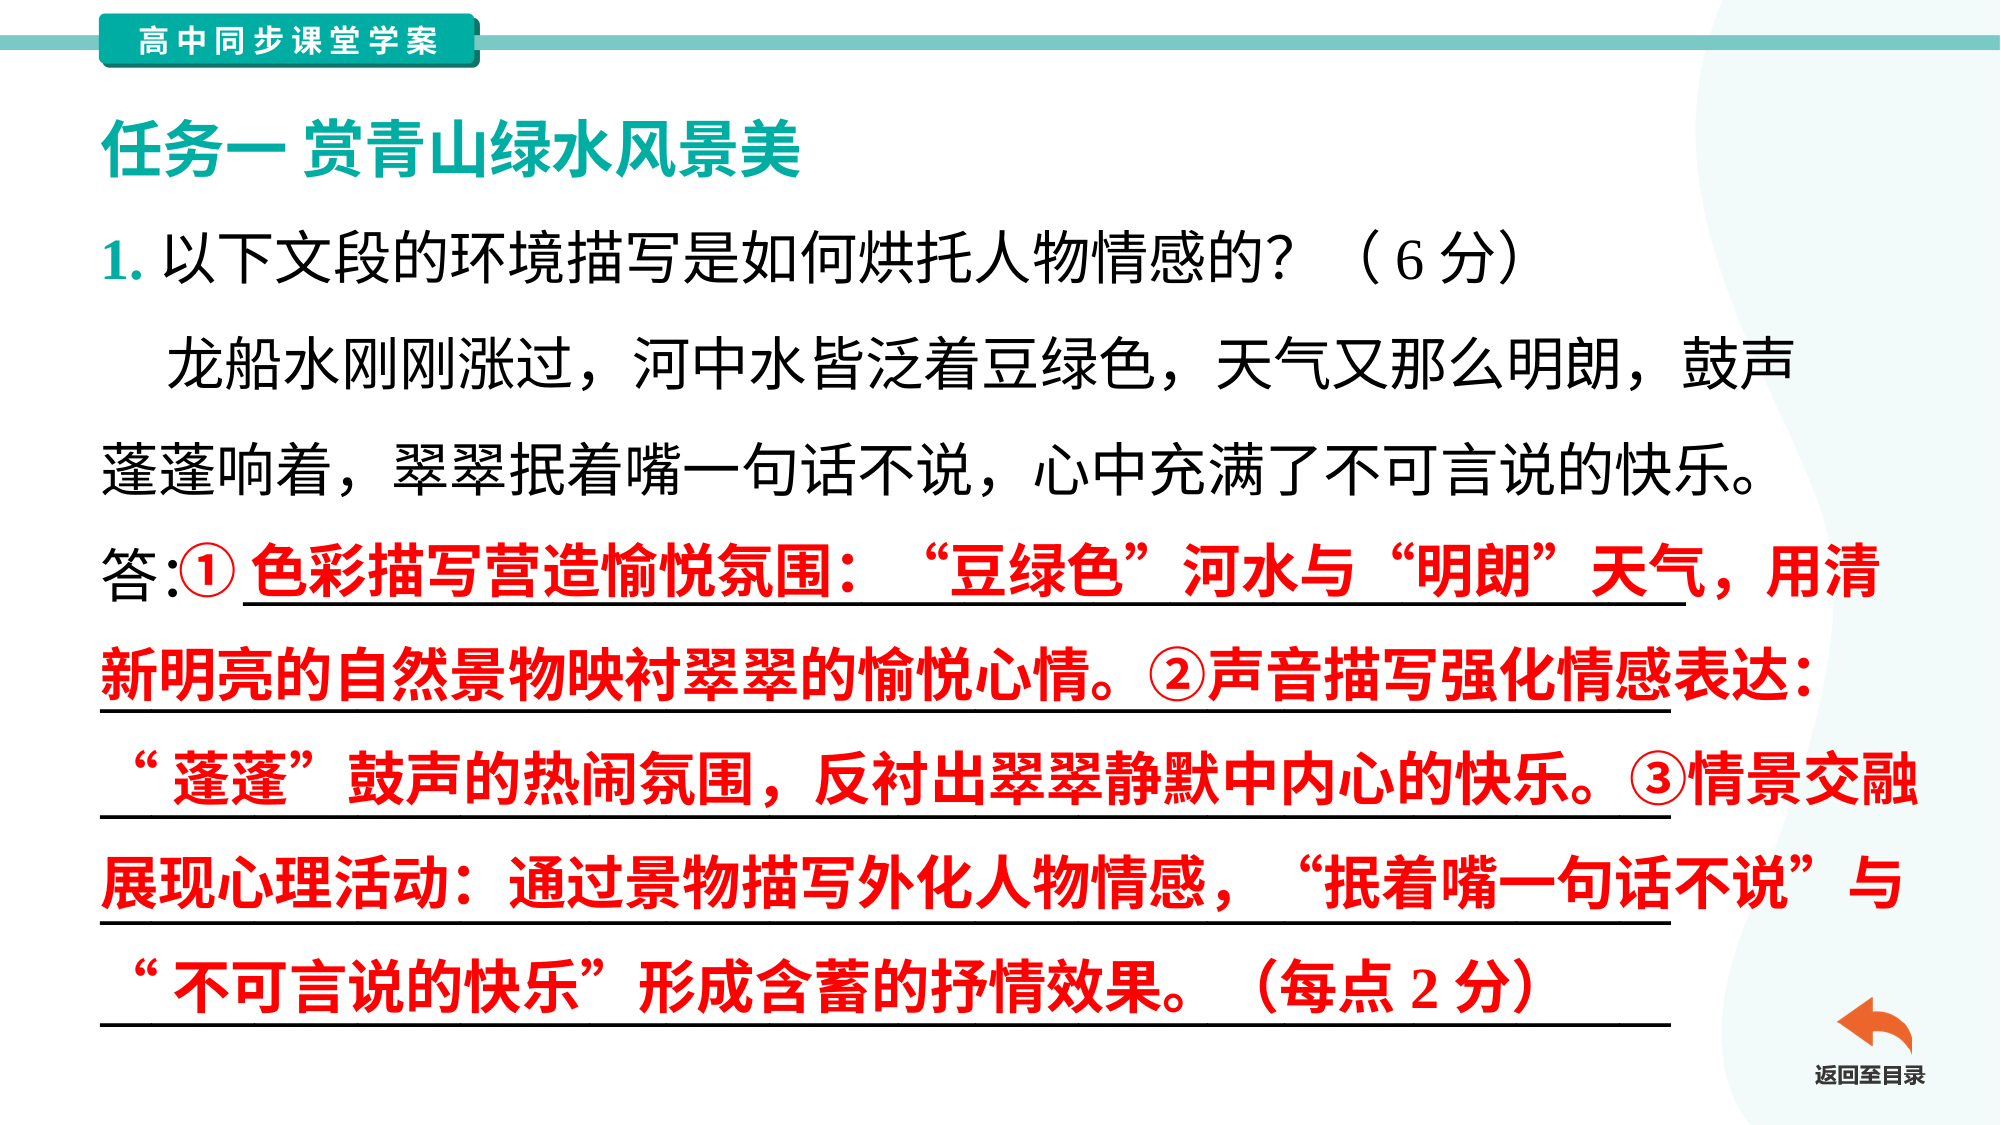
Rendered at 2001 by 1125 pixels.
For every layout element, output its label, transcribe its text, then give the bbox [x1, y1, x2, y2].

text_box 1.以下文段的环境描写是如何烘托人物情感的？（6分） 龙船水刚刚涨过，河中水皆泛着豆绿色，天气又那么明朗，鼓声 蓬蓬响着，翠翠抿着嘴一句话不说，心中充满了不可言说的快乐。 答： ________________________________________________________ _____________________________________________________________ _____________________________________________________________ _____________________________________________________________ _____________________________________________________________ [100, 1009, 1899, 1015]
text_box 1.以下文段的环境描写是如何烘托人物情感的？（6分） 龙船水刚刚涨过，河中水皆泛着豆绿色，天气又那么明朗，鼓声 蓬蓬响着，翠翠抿着嘴一句话不说，心中充满了不可言说的快乐。 答： ________________________________________________________ _____________________________________________________________ _____________________________________________________________ _____________________________________________________________ _____________________________________________________________ [100, 184, 1899, 499]
picture [0, 0, 2000, 1125]
text_box 任务一 赏青山绿水风景美 [100, 76, 1899, 184]
text_box ①色彩描写营造愉悦氛围：“豆绿色”河水与“明朗”天气，用清 新明亮的自然景物映衬翠翠的愉悦心情。②声音描写强化情感表达： “蓬蓬”鼓声的热闹氛围，反衬出翠翠静默中内心的快乐。③情景交融 展现心理活动：通过景物描写外化人物情感，“抿着嘴一句话不说”与 “不可言说的快乐”形成含蓄的抒情效果。（每点2分） [100, 499, 1899, 1009]
